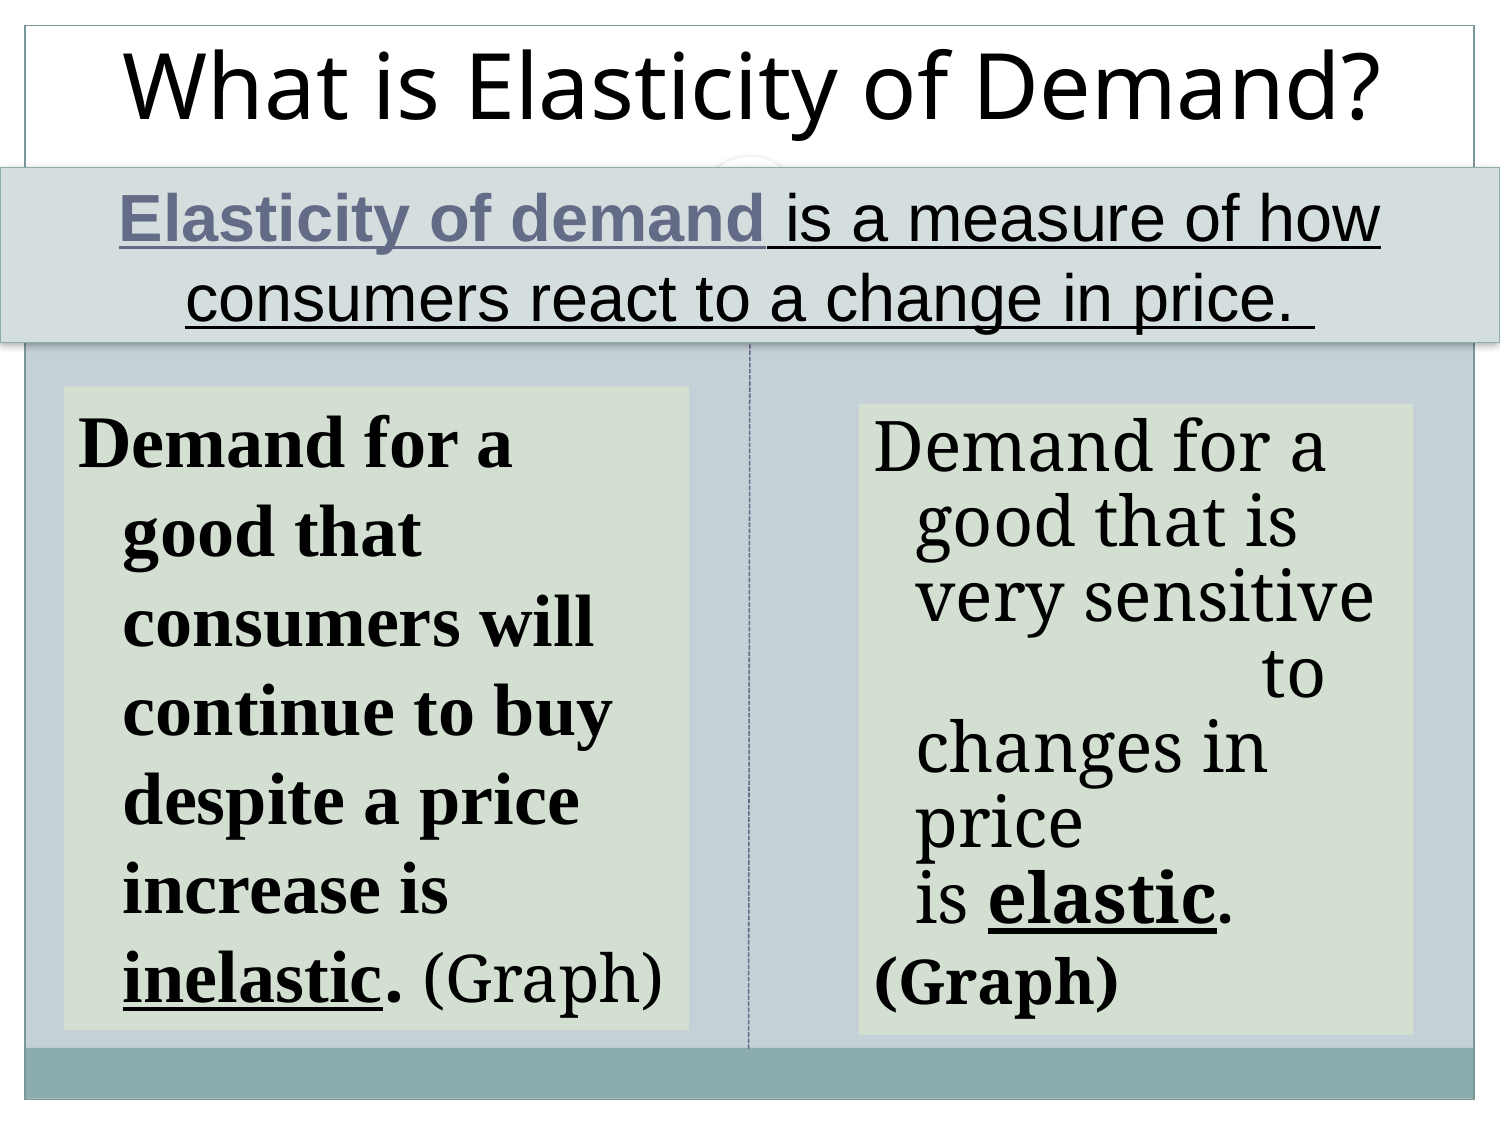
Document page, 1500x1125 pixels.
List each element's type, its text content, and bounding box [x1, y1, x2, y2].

list Demand for a good that is very sensitive to changes in price is elastic. (Graph) [858, 403, 1413, 1035]
list Demand for a good that consumers will continue to buy despite a price increase is inelastic. (Graph) [63, 386, 689, 1030]
title What is Elasticity of Demand? [2, 0, 1500, 145]
text_box Elasticity of demand is a measure of how consumers react to a change in price. [0, 167, 1500, 343]
